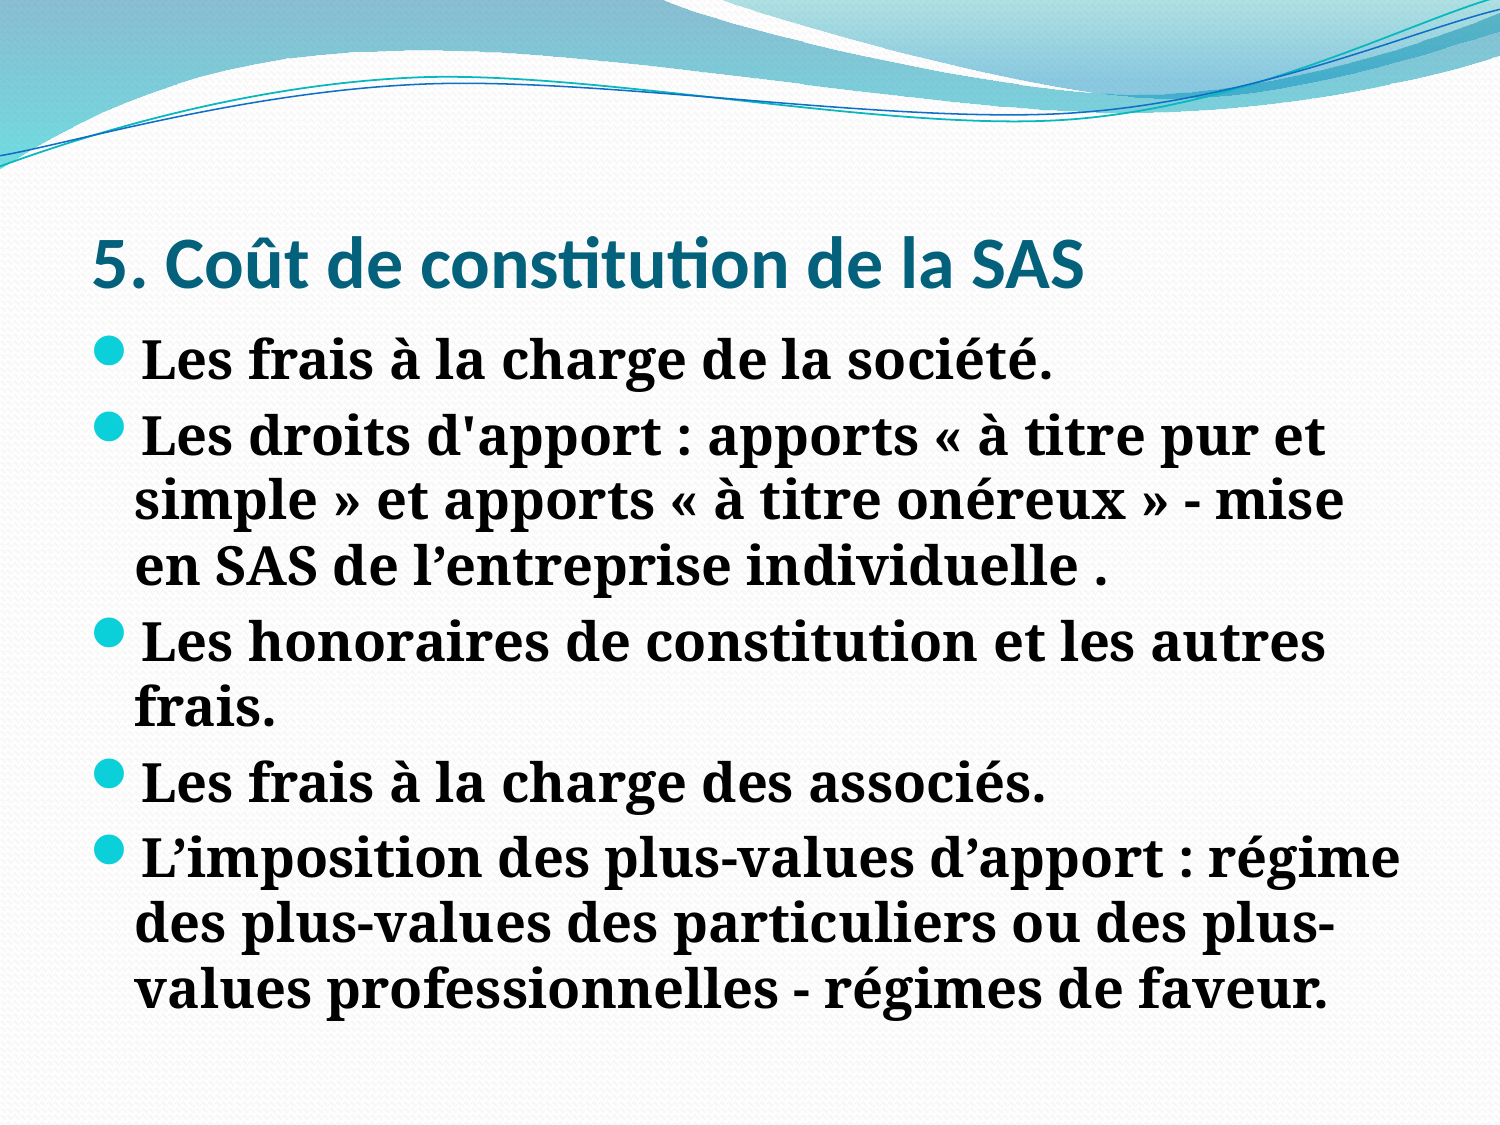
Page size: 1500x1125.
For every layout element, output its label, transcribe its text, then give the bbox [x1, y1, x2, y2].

title 5. Coût de constitution de la SAS [75, 115, 1425, 303]
list Les frais à la charge de la société. Les droits d'apport : apports « à titre pur et simple » et apports « à titre onéreux » - mise en SAS de l’entreprise individuelle . Les honoraires de constitution et les autres frais. Les frais à la charge des associés. L’imposition des plus-values d’apport : régime des plus-values des particuliers ou des plus-values professionnelles - régimes de faveur. [75, 317, 1425, 1038]
